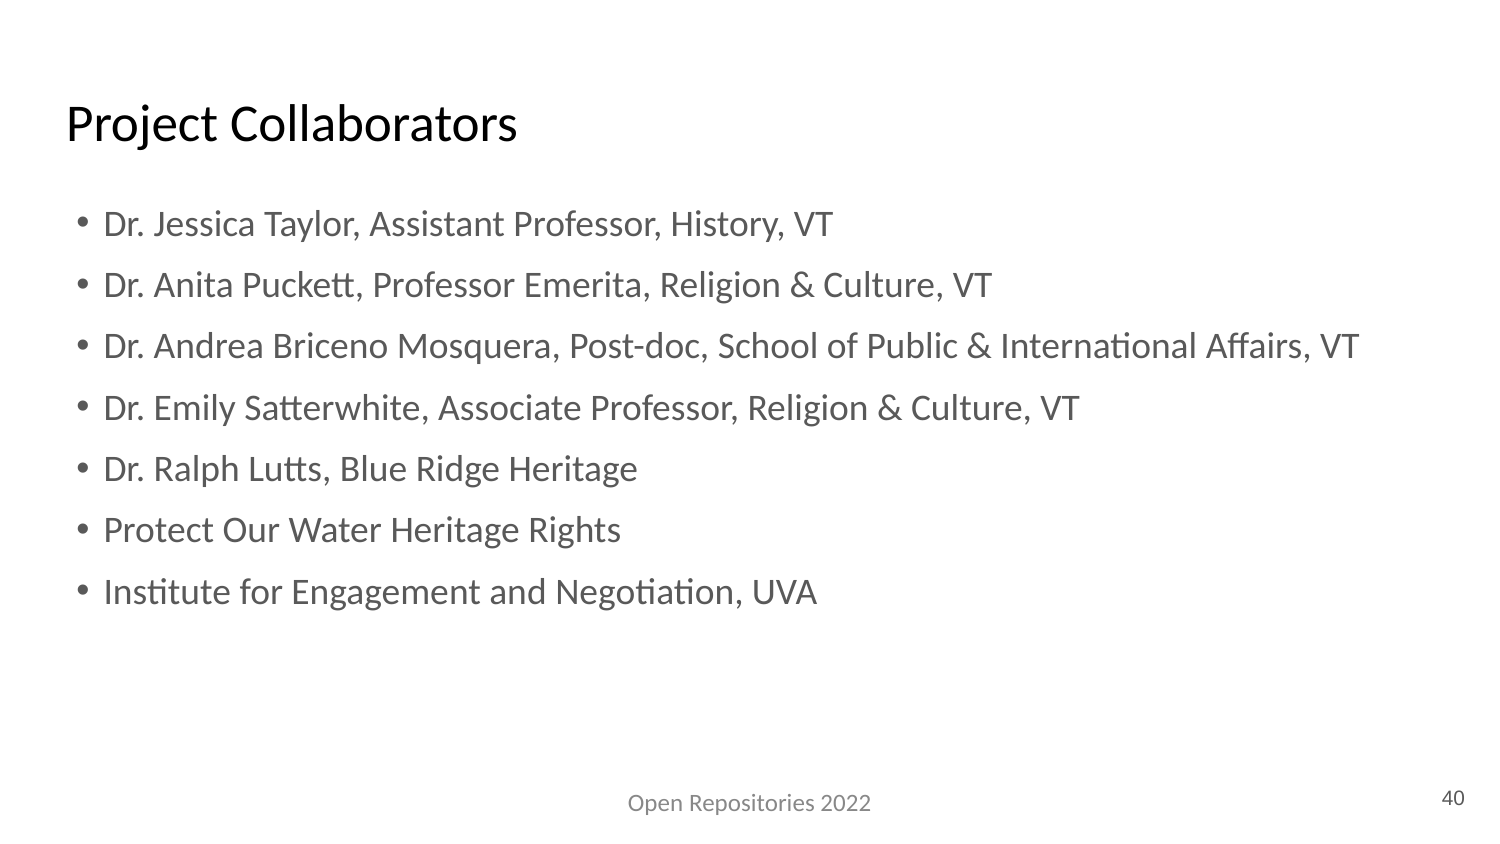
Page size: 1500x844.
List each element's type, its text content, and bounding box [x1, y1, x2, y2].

title Project Collaborators [51, 72, 1449, 167]
slide_number 40 [1389, 764, 1480, 830]
list Dr. Jessica Taylor, Assistant Professor, History, VT Dr. Anita Puckett, Professor Emerita, Religion & Culture, VT Dr. Andrea Briceno Mosquera, Post-doc, School of Public & International Affairs, VT Dr. Emily Satterwhite, Associate Professor, Religion & Culture, VT Dr. Ralph Lutts, Blue Ridge Heritage Protect Our Water Heritage Rights Institute for Engagement and Negotiation, UVA [51, 189, 1449, 750]
